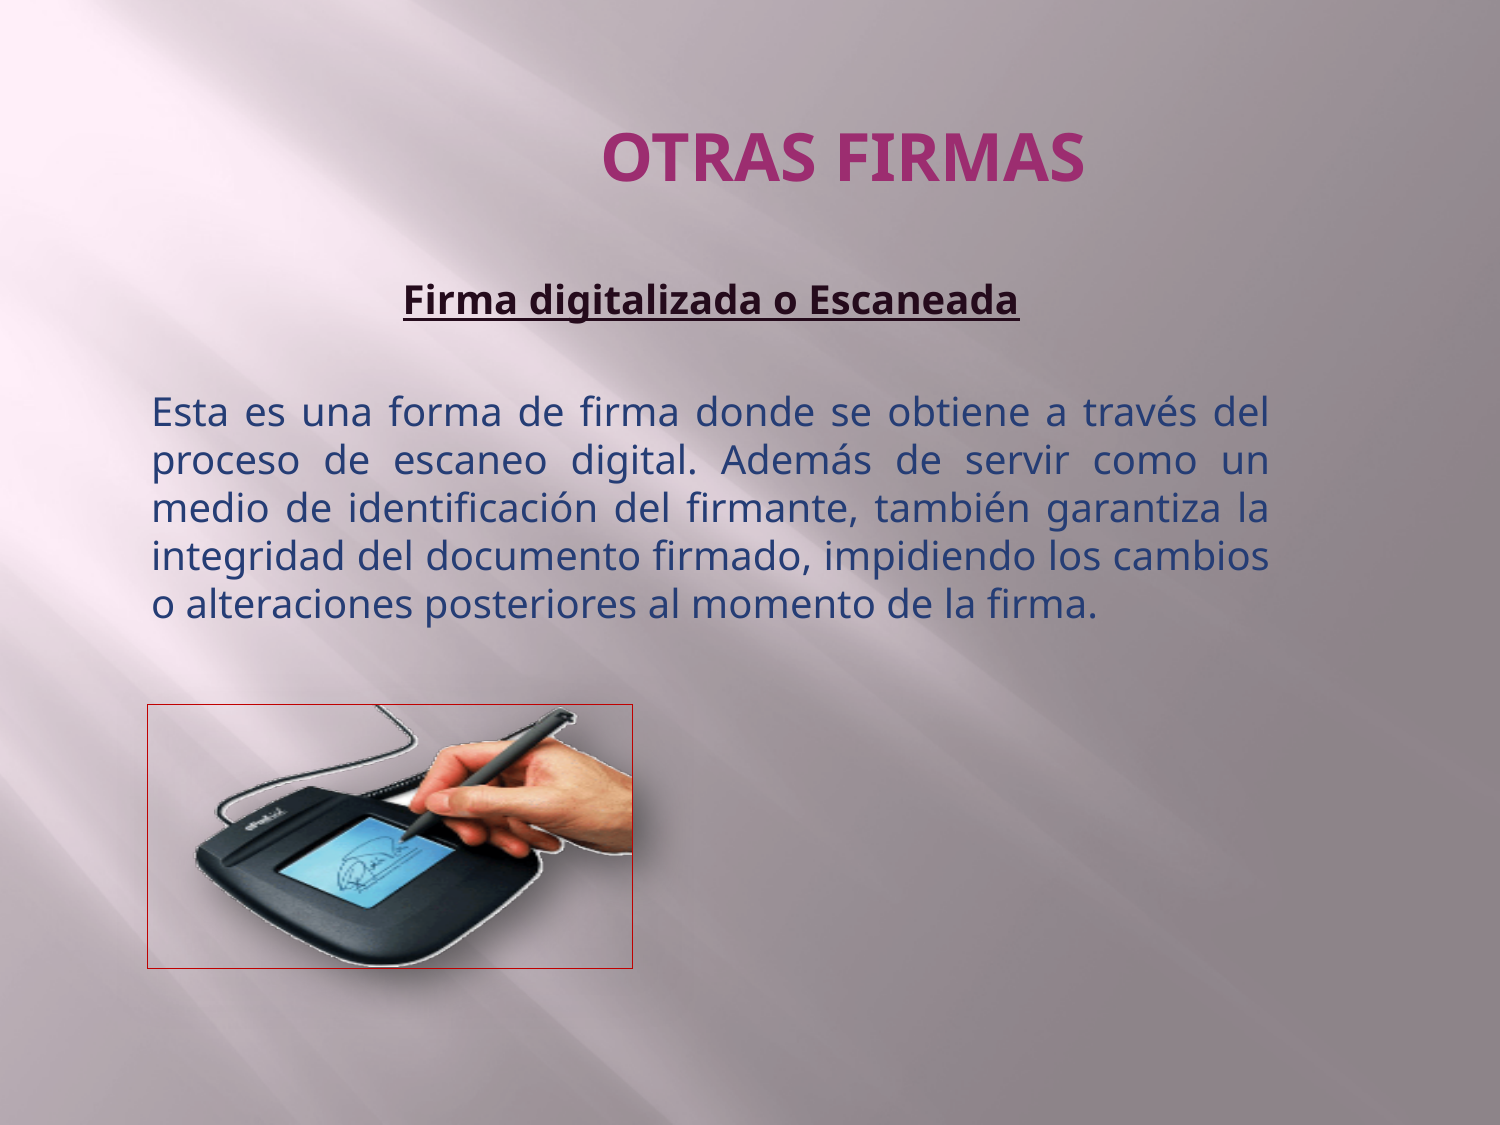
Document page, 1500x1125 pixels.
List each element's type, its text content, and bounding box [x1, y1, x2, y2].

list Firma digitalizada o Escaneada Esta es una forma de firma donde se obtiene a través del proceso de escaneo digital. Además de servir como un medio de identificación del firmante, también garantiza la integridad del documento firmado, impidiendo los cambios o alteraciones posteriores al momento de la firma. [123, 267, 1287, 681]
picture [147, 703, 633, 969]
title OTRAS FIRMAS [262, 99, 1425, 315]
